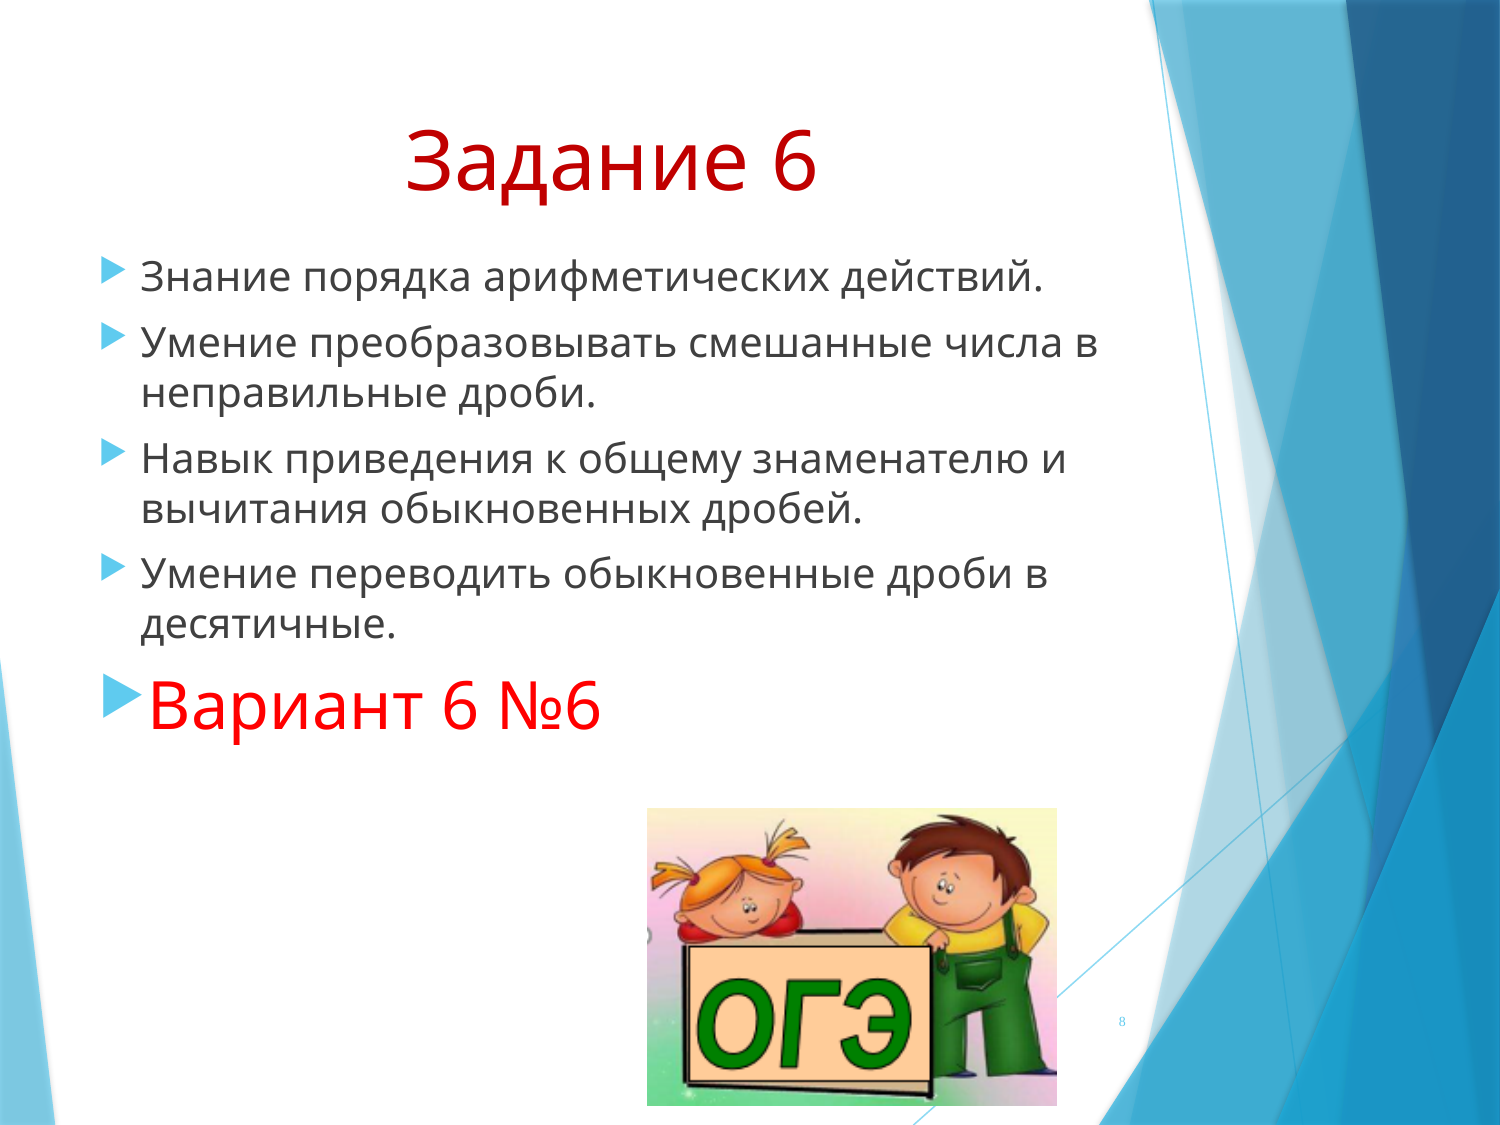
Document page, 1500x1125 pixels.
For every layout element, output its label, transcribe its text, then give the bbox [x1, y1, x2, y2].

list Знание порядка арифметических действий. Умение преобразовывать смешанные числа в неправильные дроби. Навык приведения к общему знаменателю и вычитания обыкновенных дробей. Умение переводить обыкновенные дроби в десятичные. Вариант 6 №6 [83, 242, 1141, 991]
picture [647, 807, 1058, 1106]
title Задание 6 [83, 99, 1141, 242]
slide_number 8 [1063, 991, 1141, 1051]
